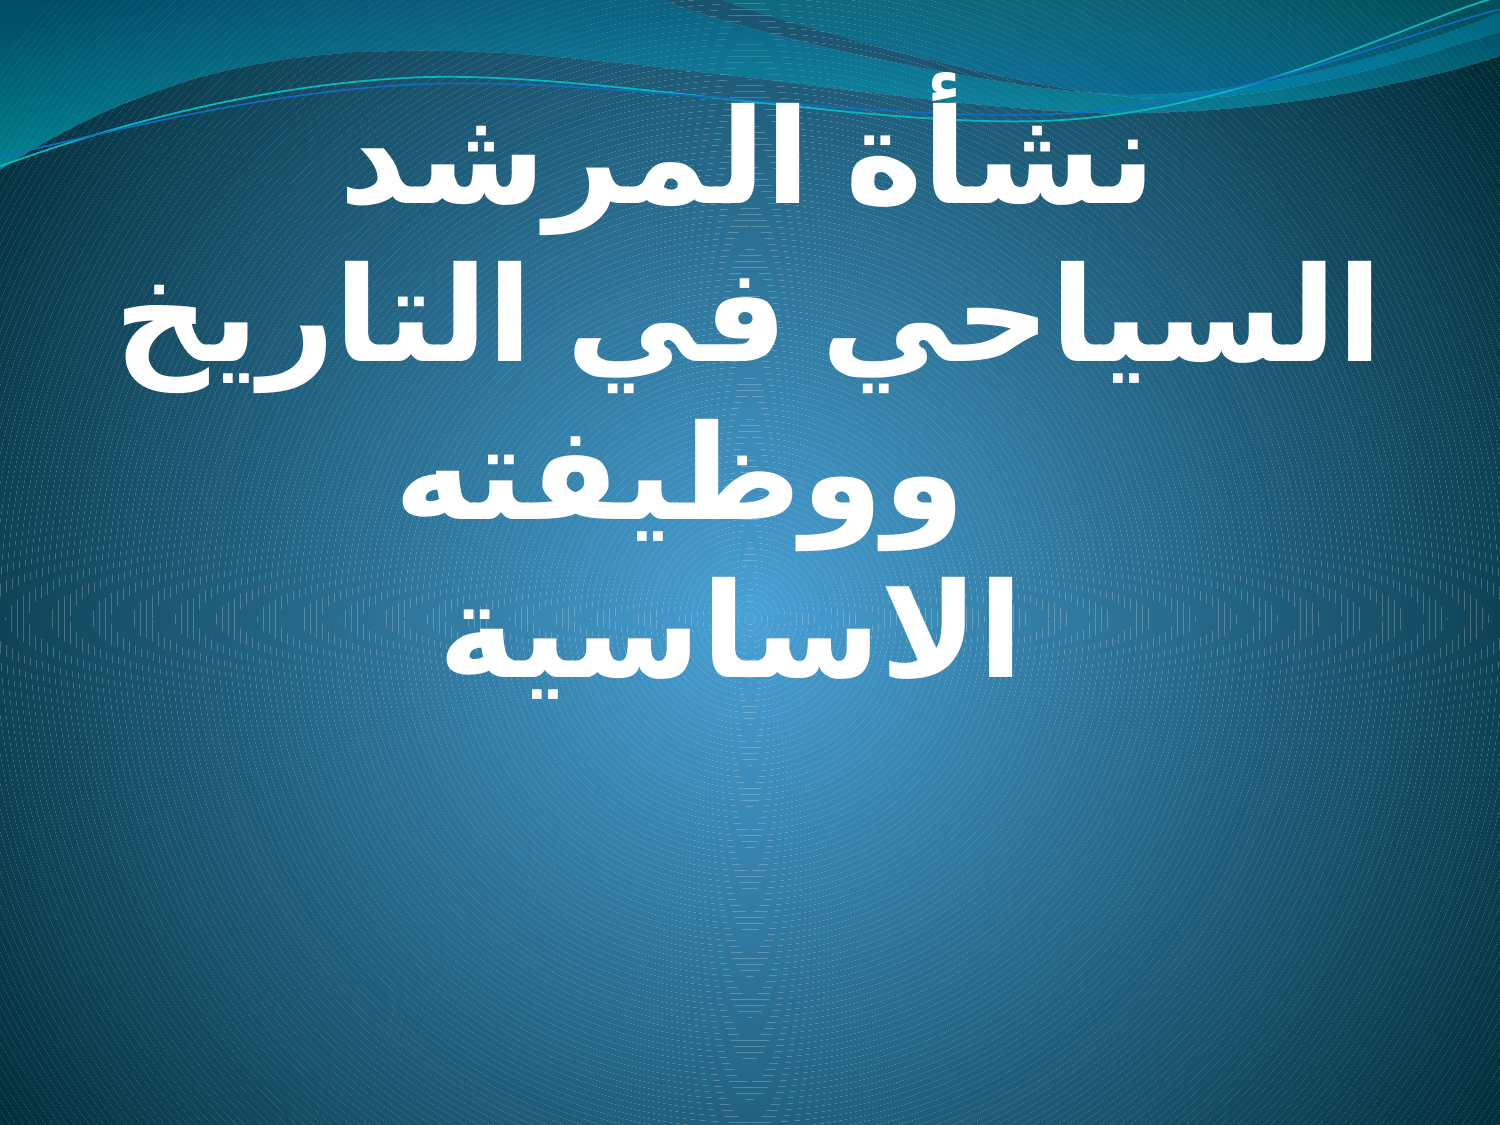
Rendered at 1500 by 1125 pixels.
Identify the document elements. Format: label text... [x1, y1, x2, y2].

title نشأة المرشد السياحي في التاريخ ووظيفته الاساسية [112, 66, 1388, 705]
